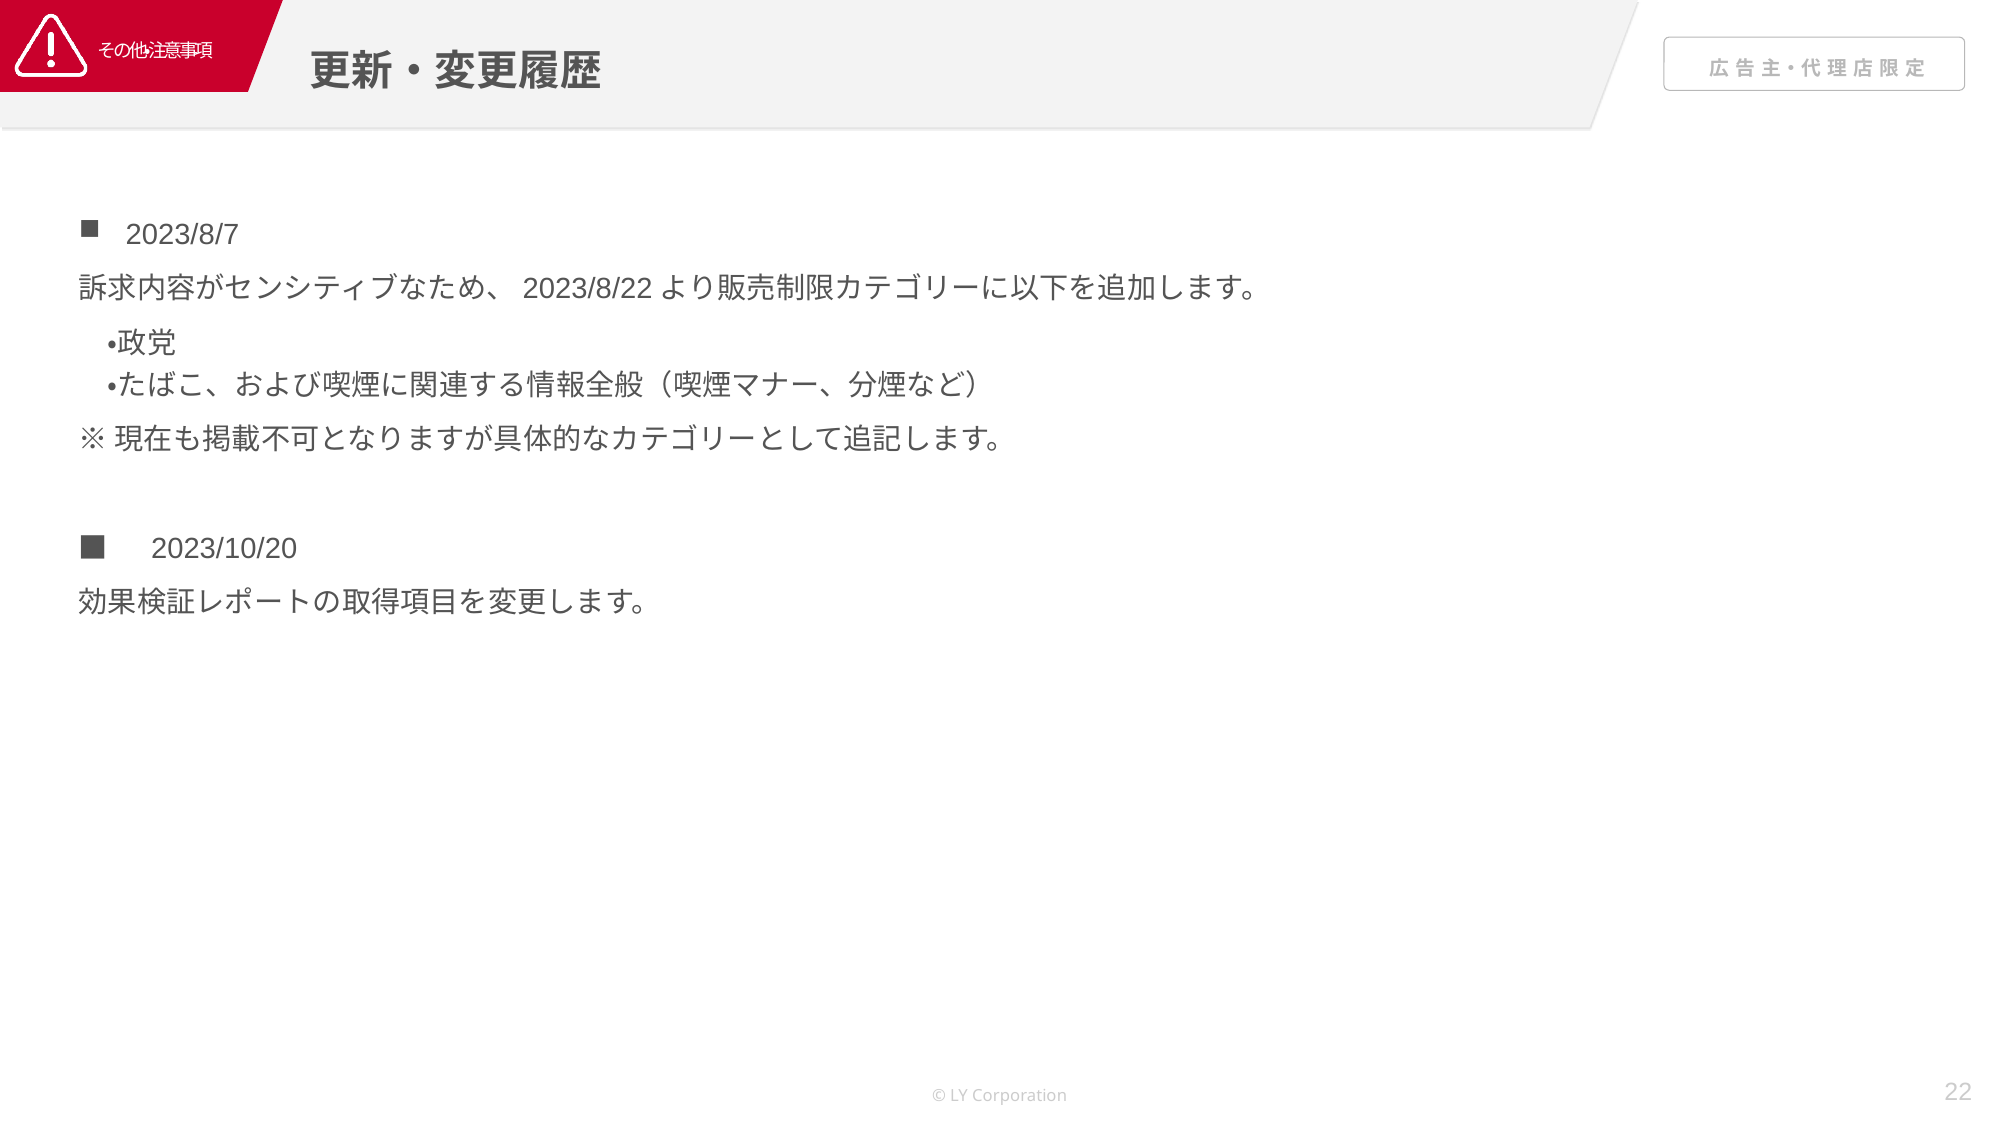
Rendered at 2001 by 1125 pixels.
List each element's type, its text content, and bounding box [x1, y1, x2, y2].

list その他・注意事項 [97, 13, 240, 81]
picture [8, 4, 92, 87]
list 更新・変更履歴 [309, 41, 1645, 97]
text_box 2023/8/7 訴求内容がセンシティブなため、2023/8/22より販売制限カテゴリーに以下を追加します。 ・政党 ・たばこ、および喫煙に関連する情報全般（喫煙マナー、分煙など） ※現在も掲載不可となりますが具体的なカテゴリーとして追記します。 ■ 2023/10/20 効果検証レポートの取得項目を変更します。 [78, 207, 1922, 619]
